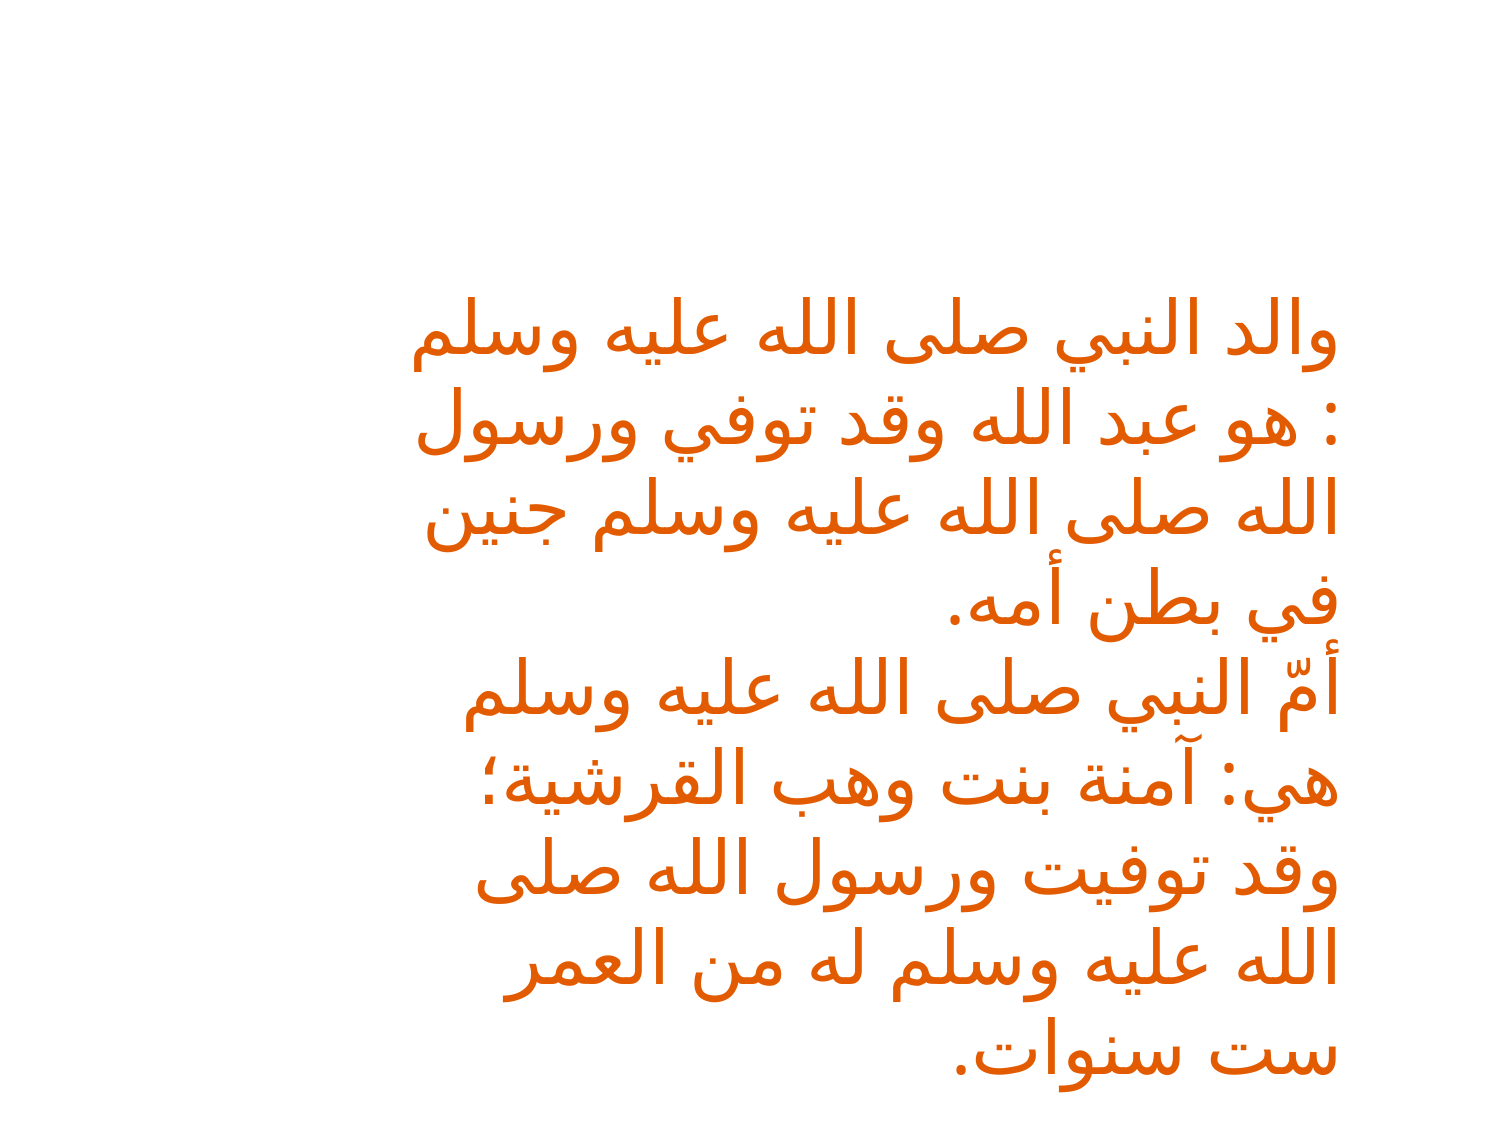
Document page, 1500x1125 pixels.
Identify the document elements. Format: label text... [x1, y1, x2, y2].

text_box والد النبي صلى الله عليه وسلم : هو عبد الله وقد توفي ورسول الله صلى الله عليه وسلم جنين في بطن أمه. أمّ النبي صلى الله عليه وسلم هي: آمنة بنت وهب القرشية؛ وقد توفيت ورسول الله صلى الله عليه وسلم له من العمر ست سنوات. [383, 272, 1358, 1097]
